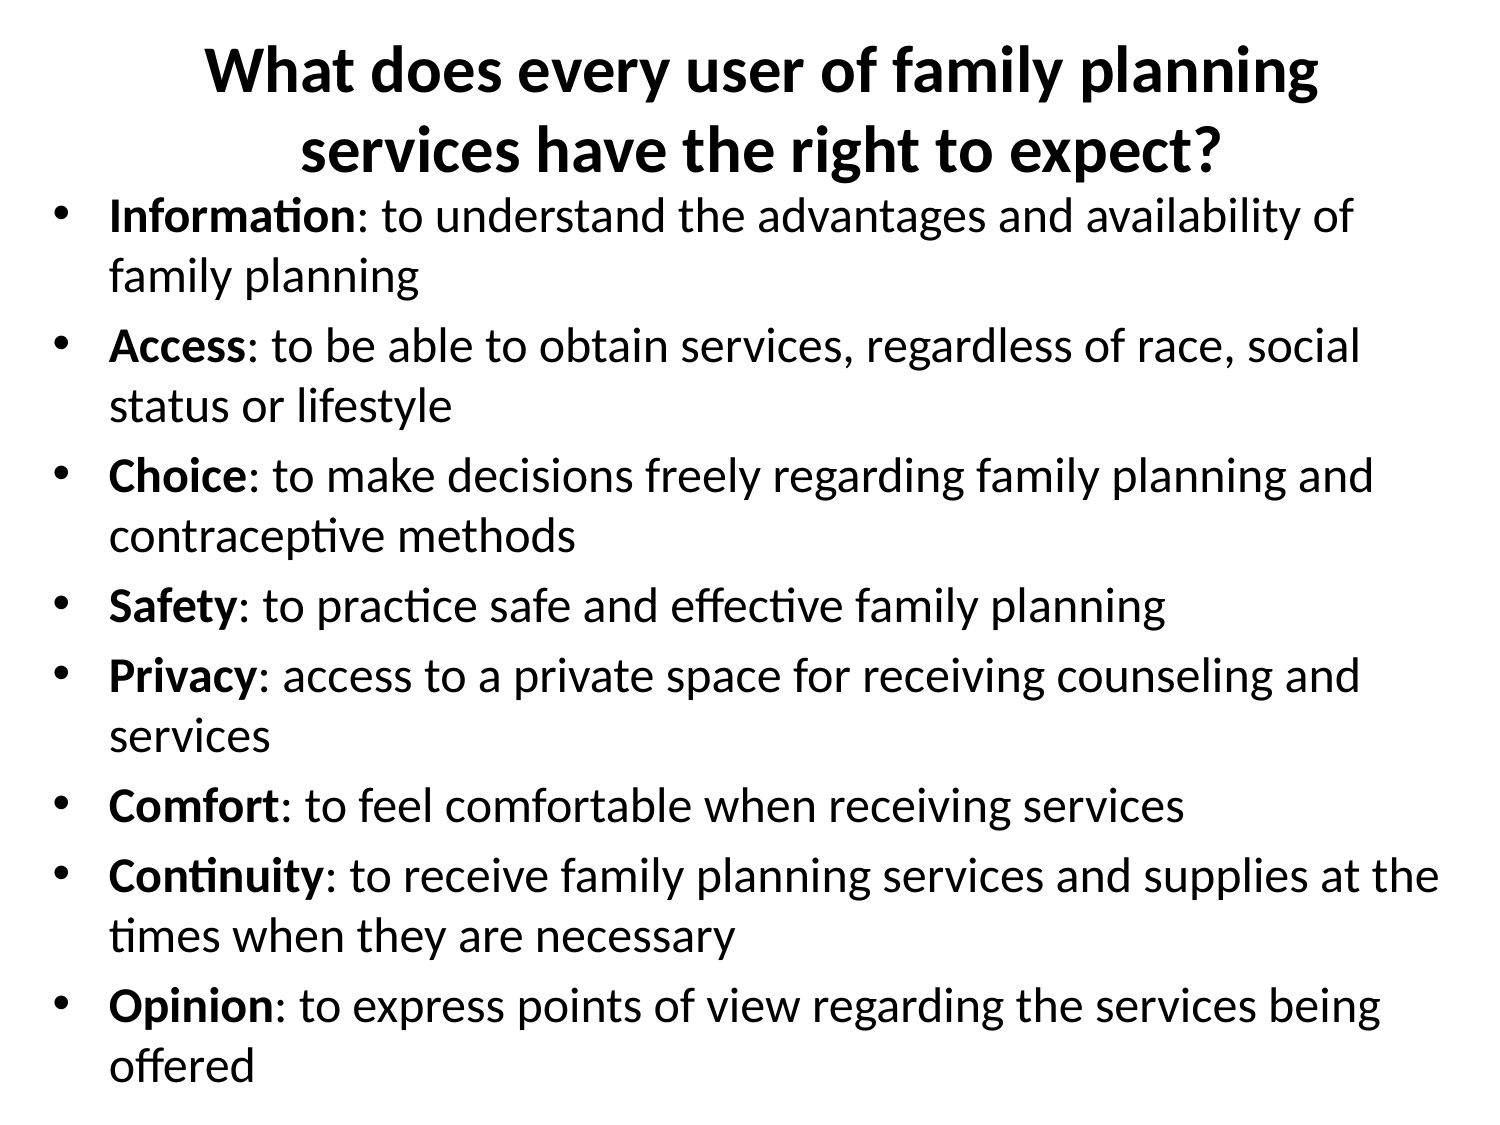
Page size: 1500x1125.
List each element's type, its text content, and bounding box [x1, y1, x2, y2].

list Information: to understand the advantages and availability of family planning Access: to be able to obtain services, regardless of race, social status or lifestyle Choice: to make decisions freely regarding family planning and contraceptive methods Safety: to practice safe and effective family planning Privacy: access to a private space for receiving counseling and services Comfort: to feel comfortable when receiving services Continuity: to receive family planning services and supplies at the times when they are necessary Opinion: to express points of view regarding the services being offered [37, 174, 1463, 1125]
title What does every user of family planning services have the right to expect? [87, 24, 1438, 174]
